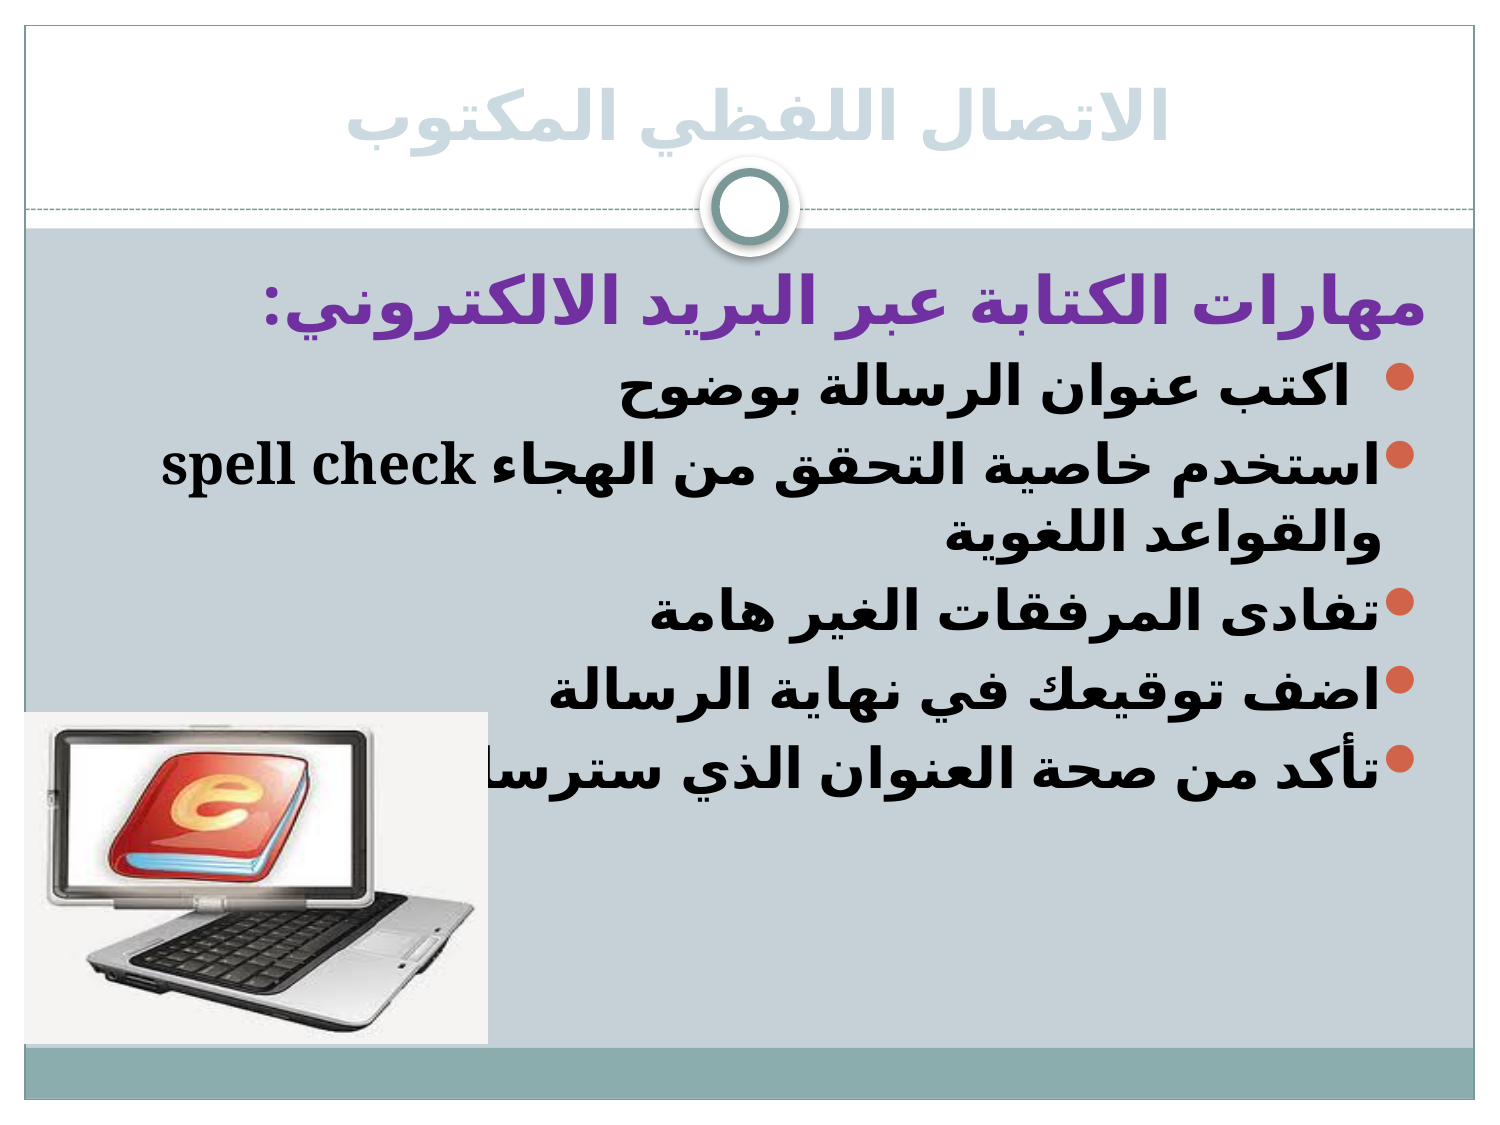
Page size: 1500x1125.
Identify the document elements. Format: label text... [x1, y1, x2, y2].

picture [24, 712, 488, 1044]
title الاتصال اللفظي المكتوب [49, 37, 1450, 162]
list مهارات الكتابة عبر البريد الالكتروني: اكتب عنوان الرسالة بوضوح استخدم خاصية التحقق من الهجاء spell check والقواعد اللغوية تفادى المرفقات الغير هامة اضف توقيعك في نهاية الرسالة تأكد من صحة العنوان الذي سترسل إليه [49, 250, 1445, 1001]
